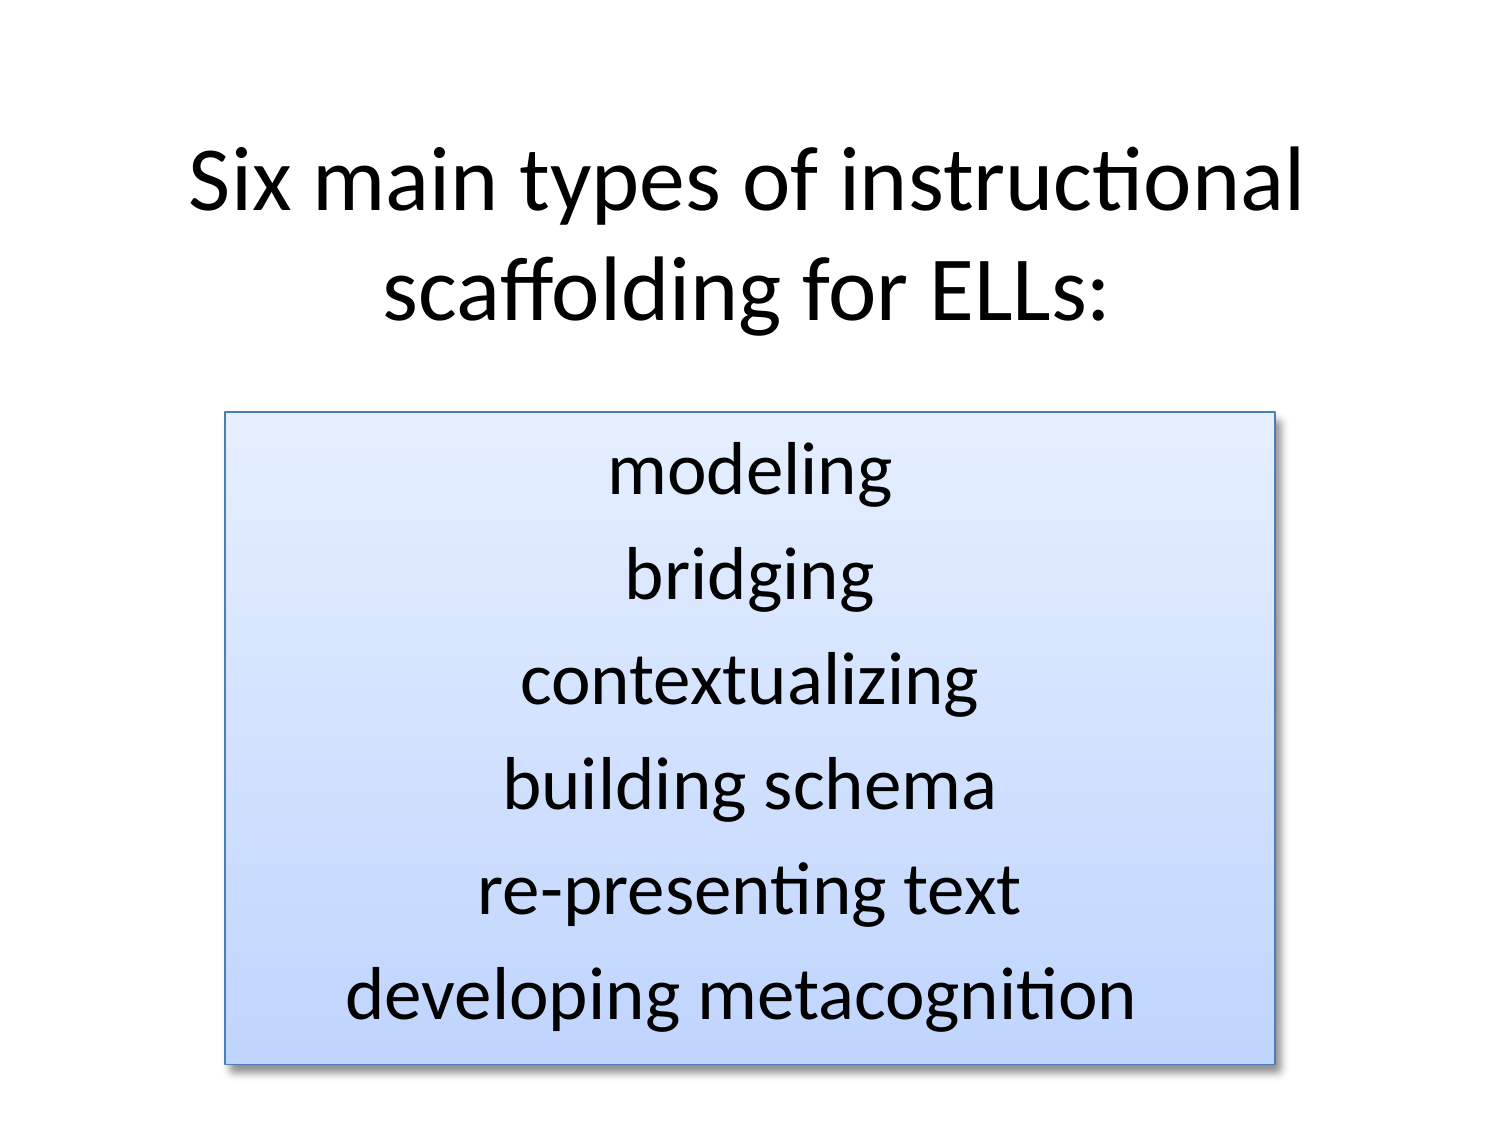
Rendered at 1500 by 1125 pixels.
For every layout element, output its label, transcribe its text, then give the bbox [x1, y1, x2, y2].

subtitle modeling bridging contextualizing building schema re-presenting text developing metacognition [224, 411, 1276, 1065]
title Six main types of instructional scaffolding for ELLs: [110, 108, 1386, 350]
